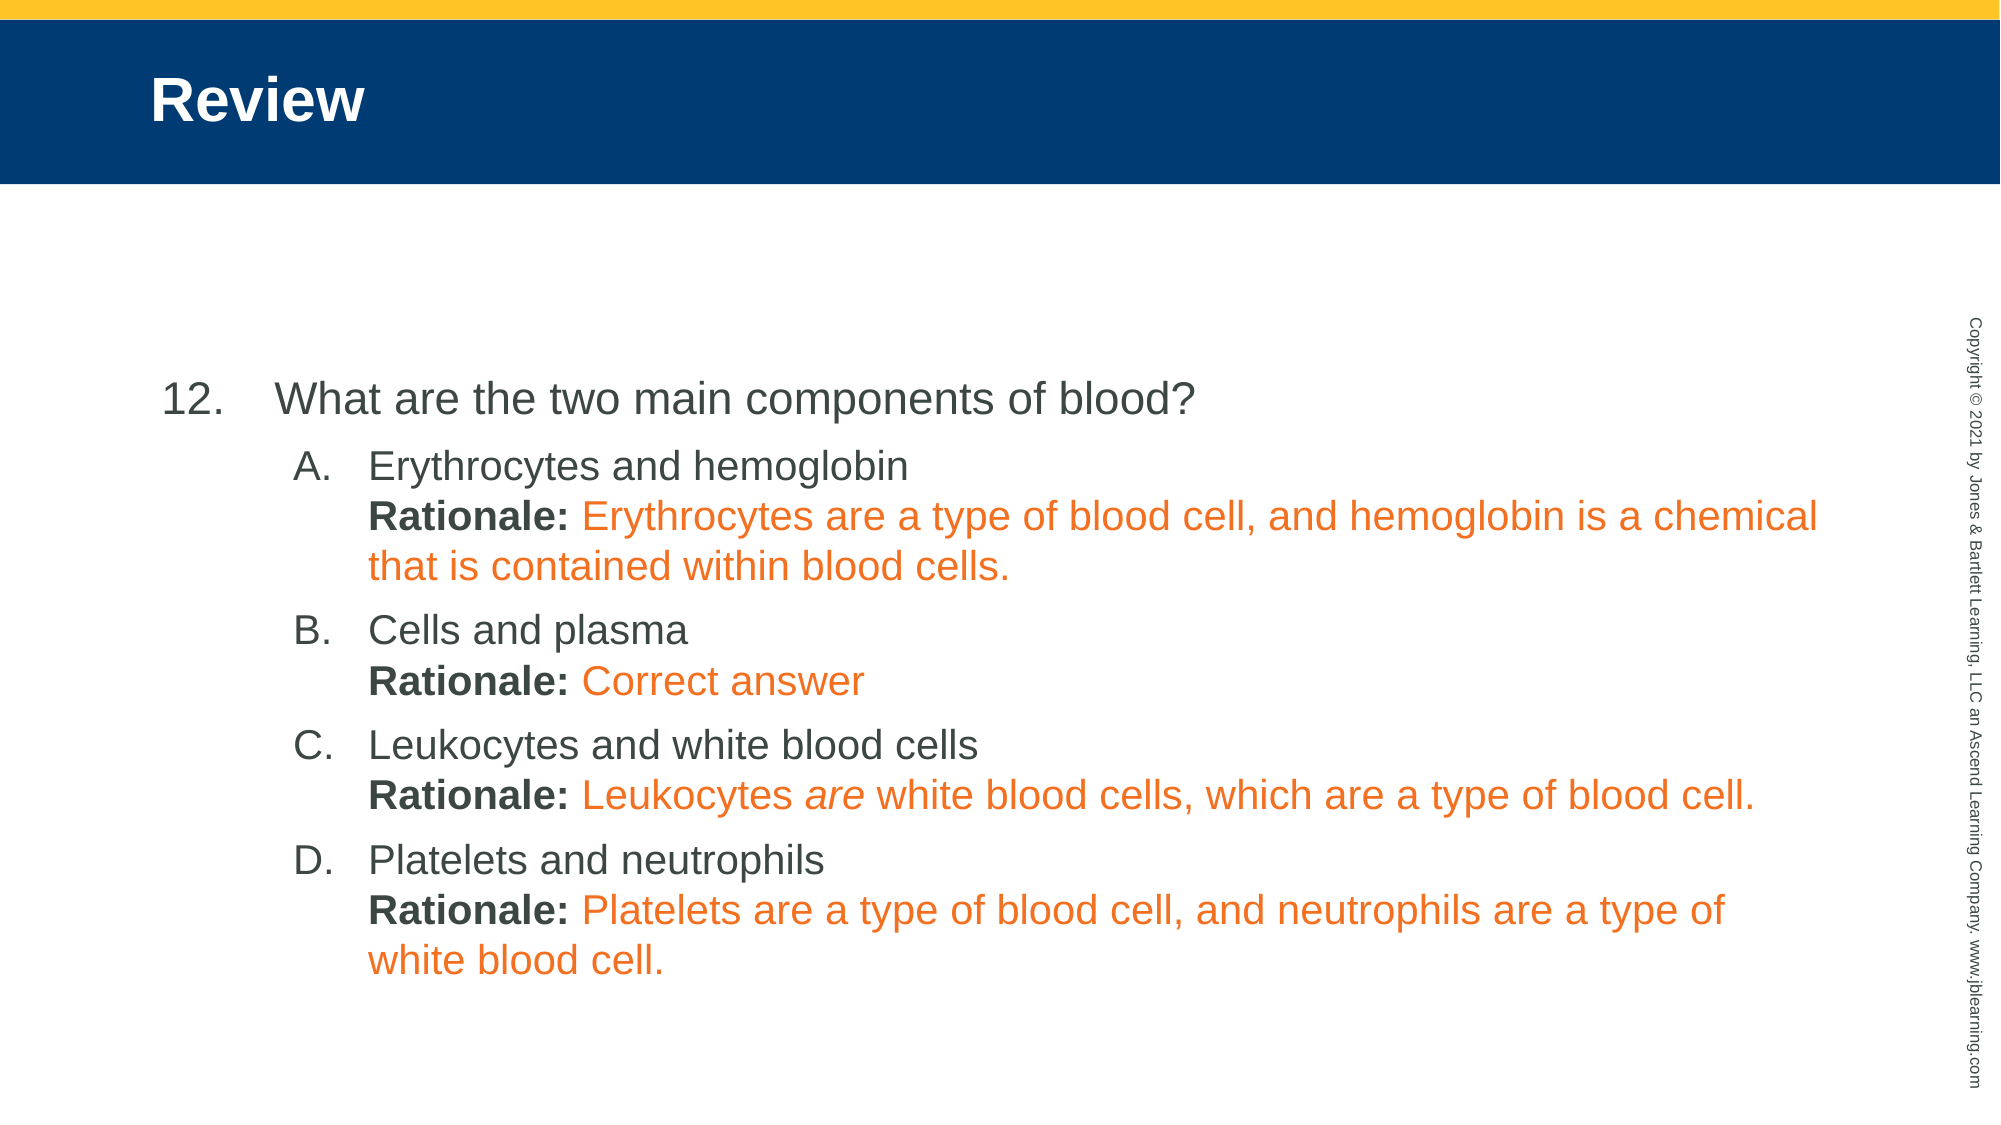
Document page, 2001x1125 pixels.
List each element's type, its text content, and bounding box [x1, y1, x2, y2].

list What are the two main components of blood? Erythrocytes and hemoglobin Rationale: Erythrocytes are a type of blood cell, and hemoglobin is a chemical that is contained within blood cells. Cells and plasma Rationale: Correct answer Leukocytes and white blood cells Rationale: Leukocytes are white blood cells, which are a type of blood cell. Platelets and neutrophils Rationale: Platelets are a type of blood cell, and neutrophils are a type of white blood cell. [146, 361, 1859, 1016]
title Review [0, 19, 2000, 185]
